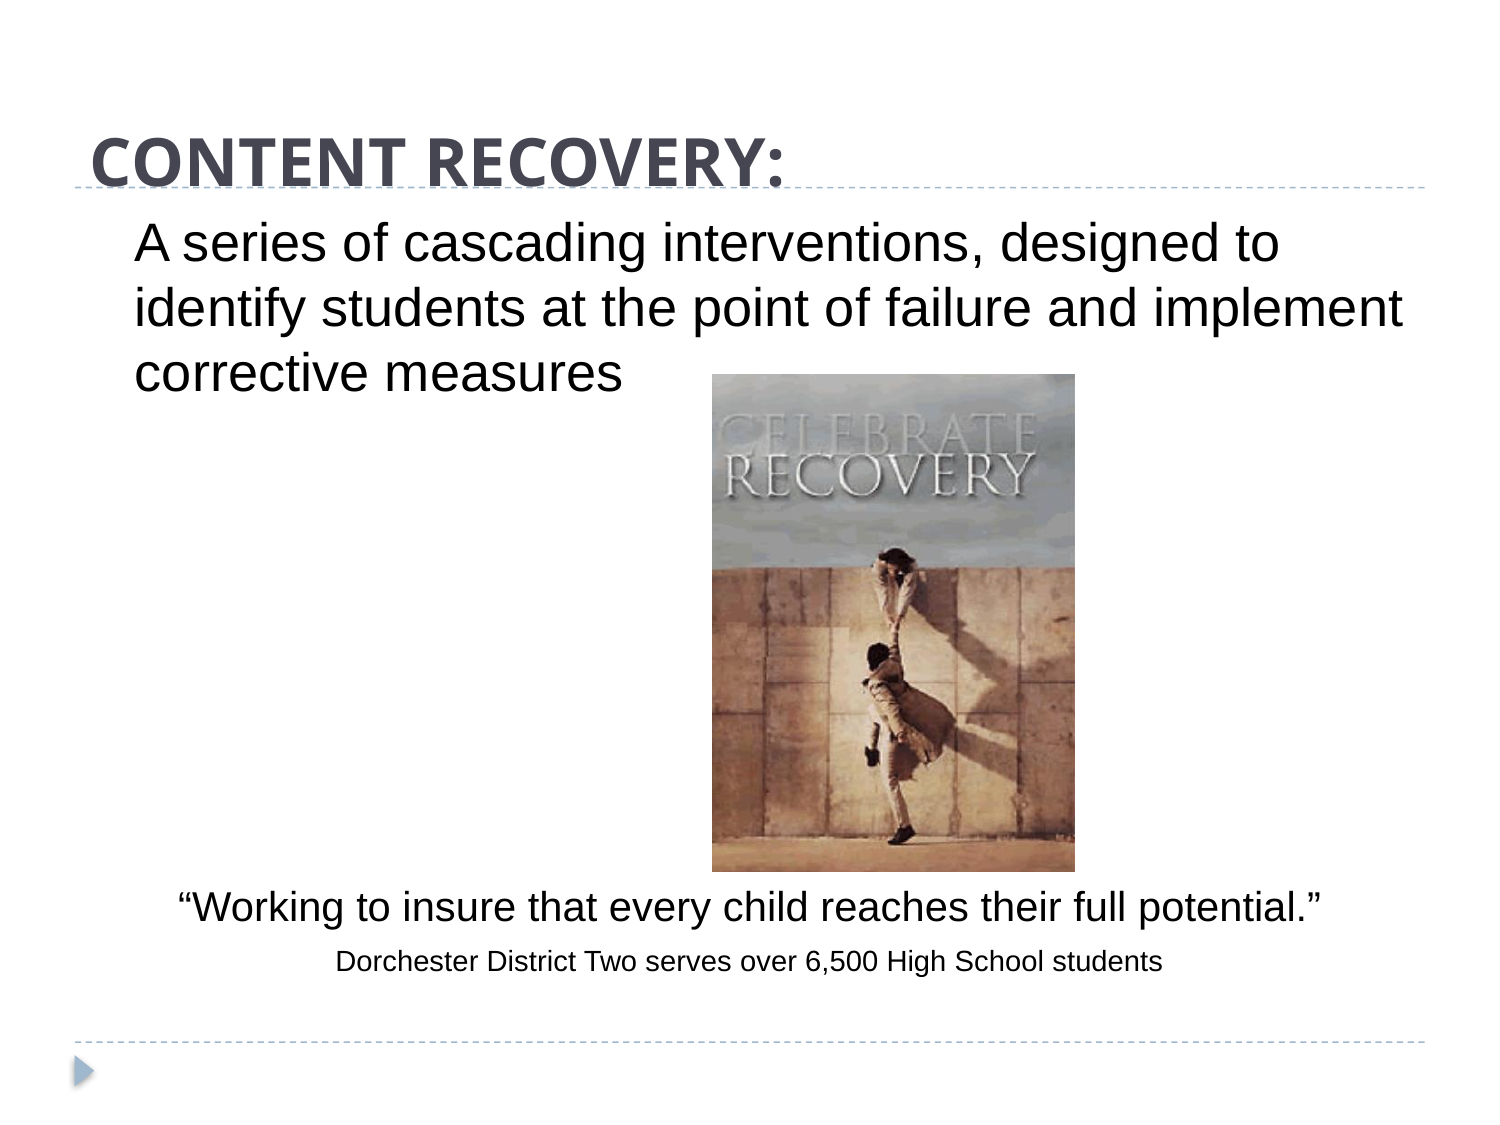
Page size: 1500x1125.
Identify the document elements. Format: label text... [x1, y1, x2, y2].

picture [712, 374, 1076, 872]
list A series of cascading interventions, designed to identify students at the point of failure and implement corrective measures “Working to insure that every child reaches their full potential.” Dorchester District Two serves over 6,500 High School students [75, 288, 1425, 1010]
title Content Recovery: [75, 99, 1425, 288]
